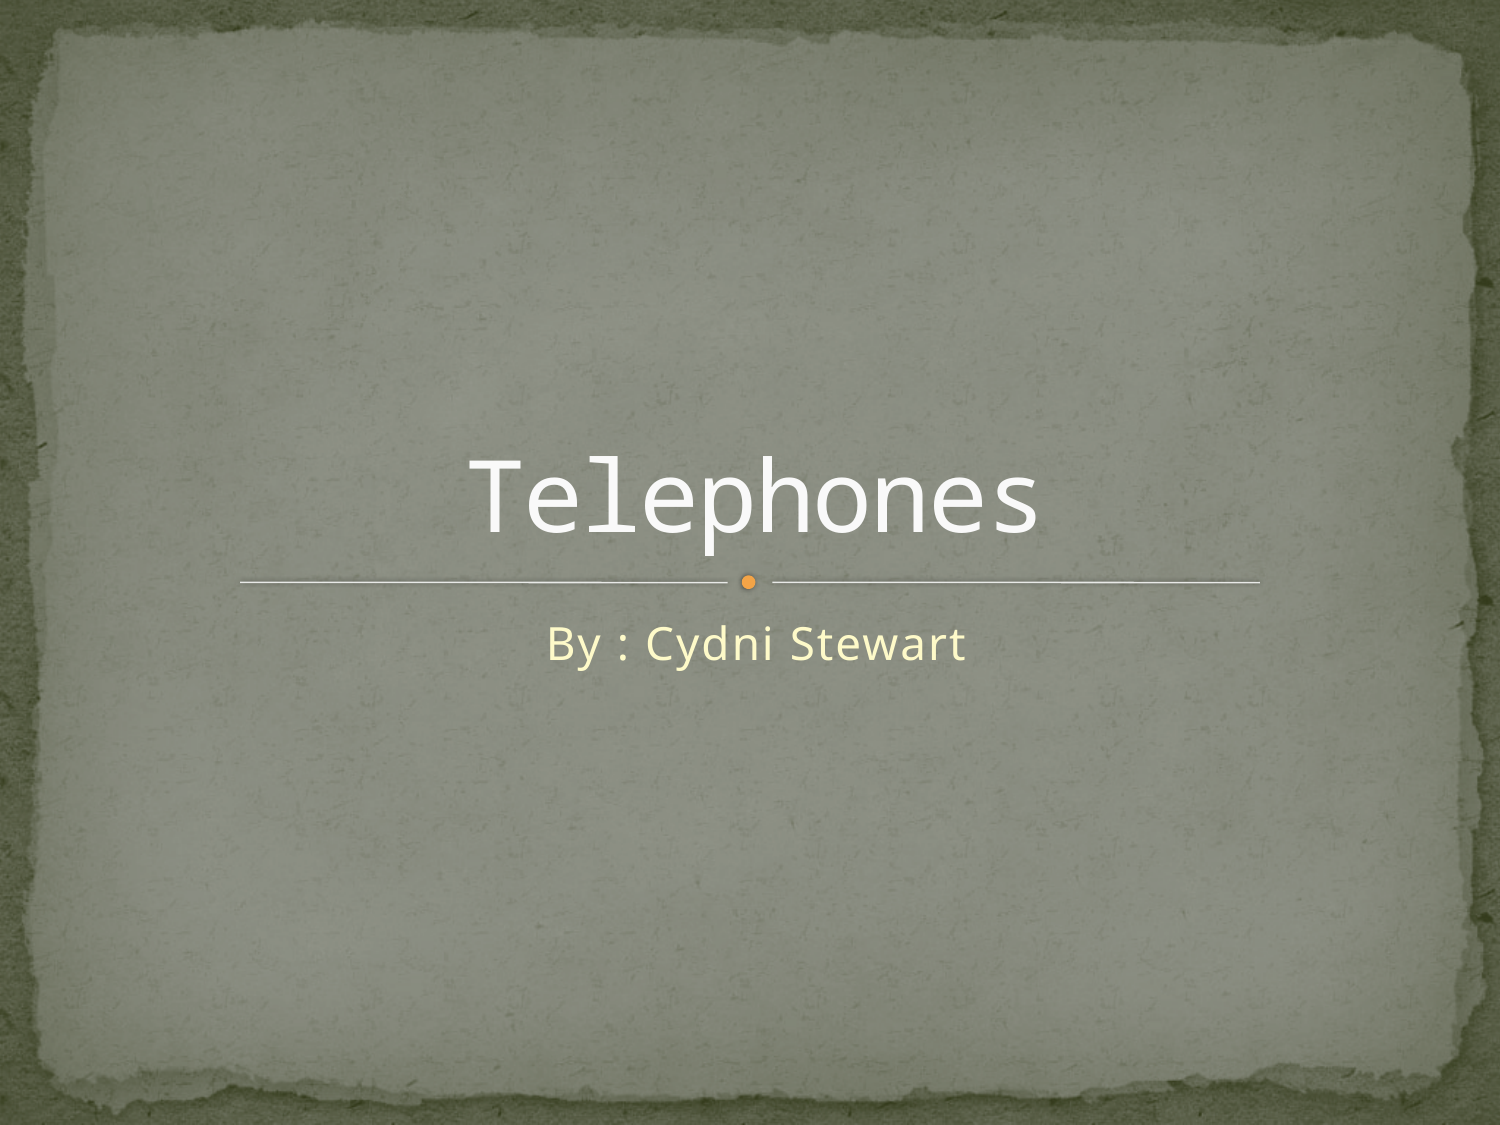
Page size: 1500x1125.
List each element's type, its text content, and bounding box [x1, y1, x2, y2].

subtitle By : Cydni Stewart [75, 606, 1438, 795]
title Telephones [74, 235, 1438, 561]
